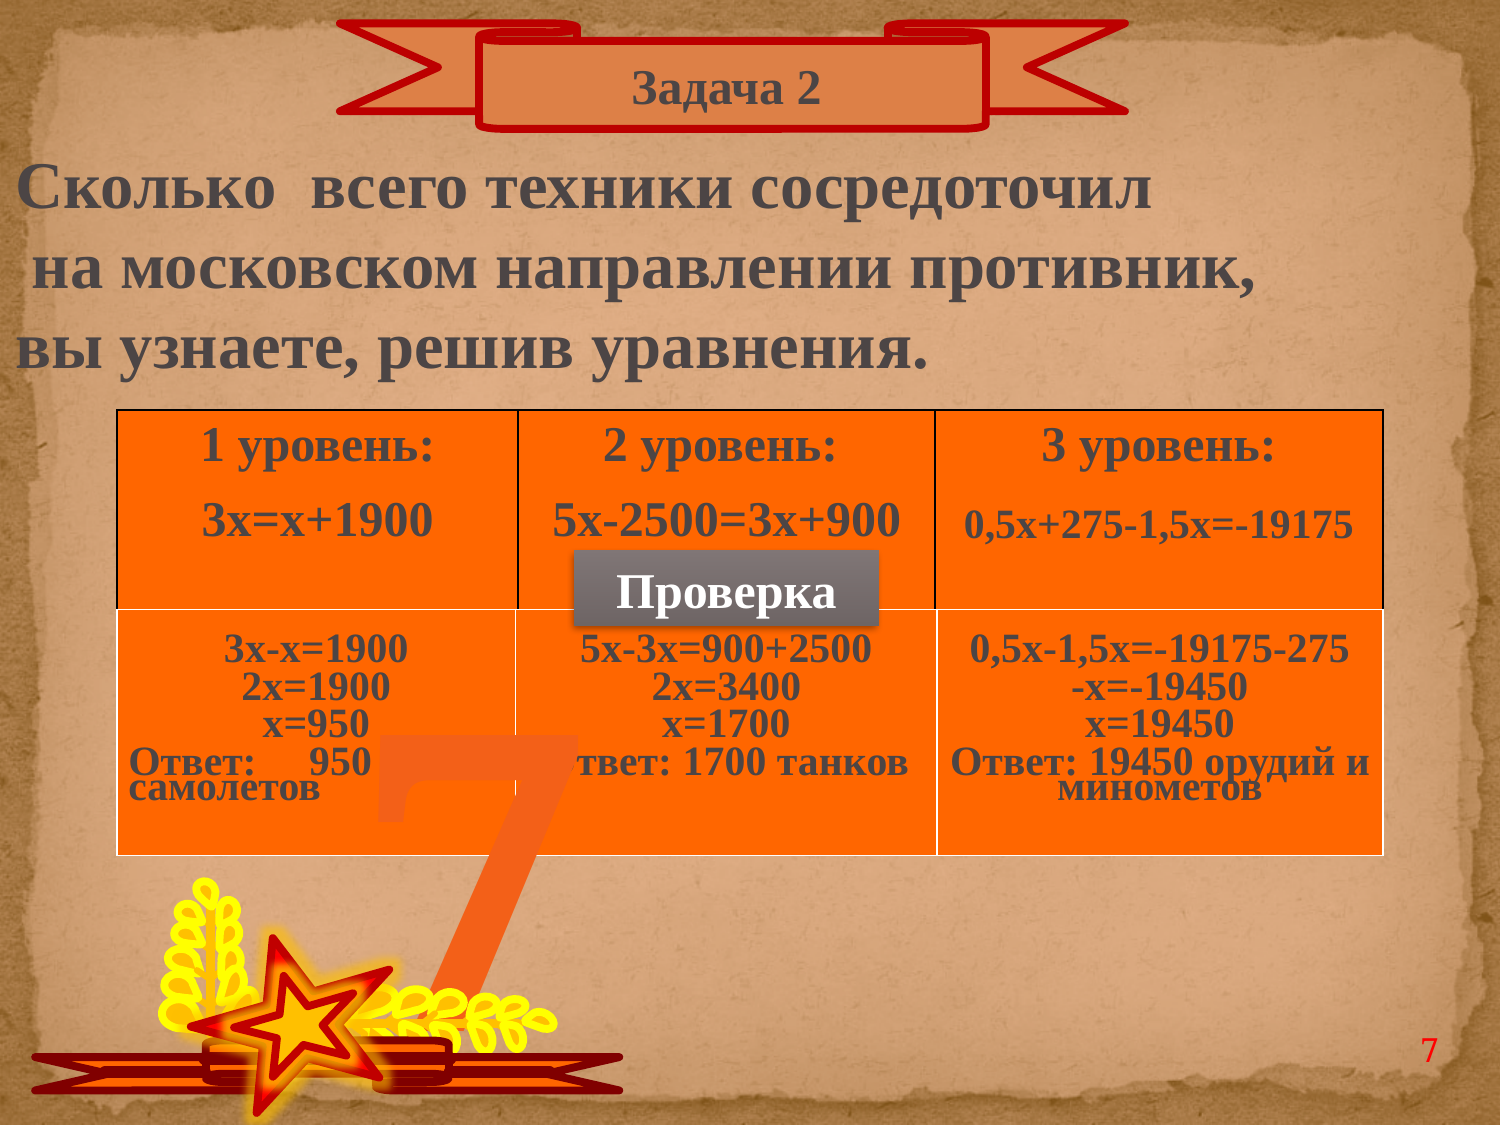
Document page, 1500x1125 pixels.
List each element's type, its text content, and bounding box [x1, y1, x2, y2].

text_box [35, 609, 715, 1099]
table_header 3 уровень: 0,5х+275-1,5х=-19175 [936, 469, 1382, 609]
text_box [339, 23, 1125, 129]
slide_number 7 [1379, 1014, 1480, 1089]
table_header 1 уровень: 3х=х+1900 [118, 469, 517, 607]
table_header 0,5х-1,5х=-19175-275 -х=-19450 х=19450 Ответ: 19450 орудий и минометов [938, 610, 1382, 855]
table_header 5х-3х=900+2500 2х=3400 х=1700 Ответ: 1700 танков [719, 610, 936, 855]
text_box Сколько всего техники сосредоточил на московском направлении противник, вы узнаете, решив уравнения. [0, 134, 1500, 469]
text_box Проверка [574, 550, 879, 626]
table_header 2 уровень: 5х-2500=3х+900 [519, 469, 934, 609]
